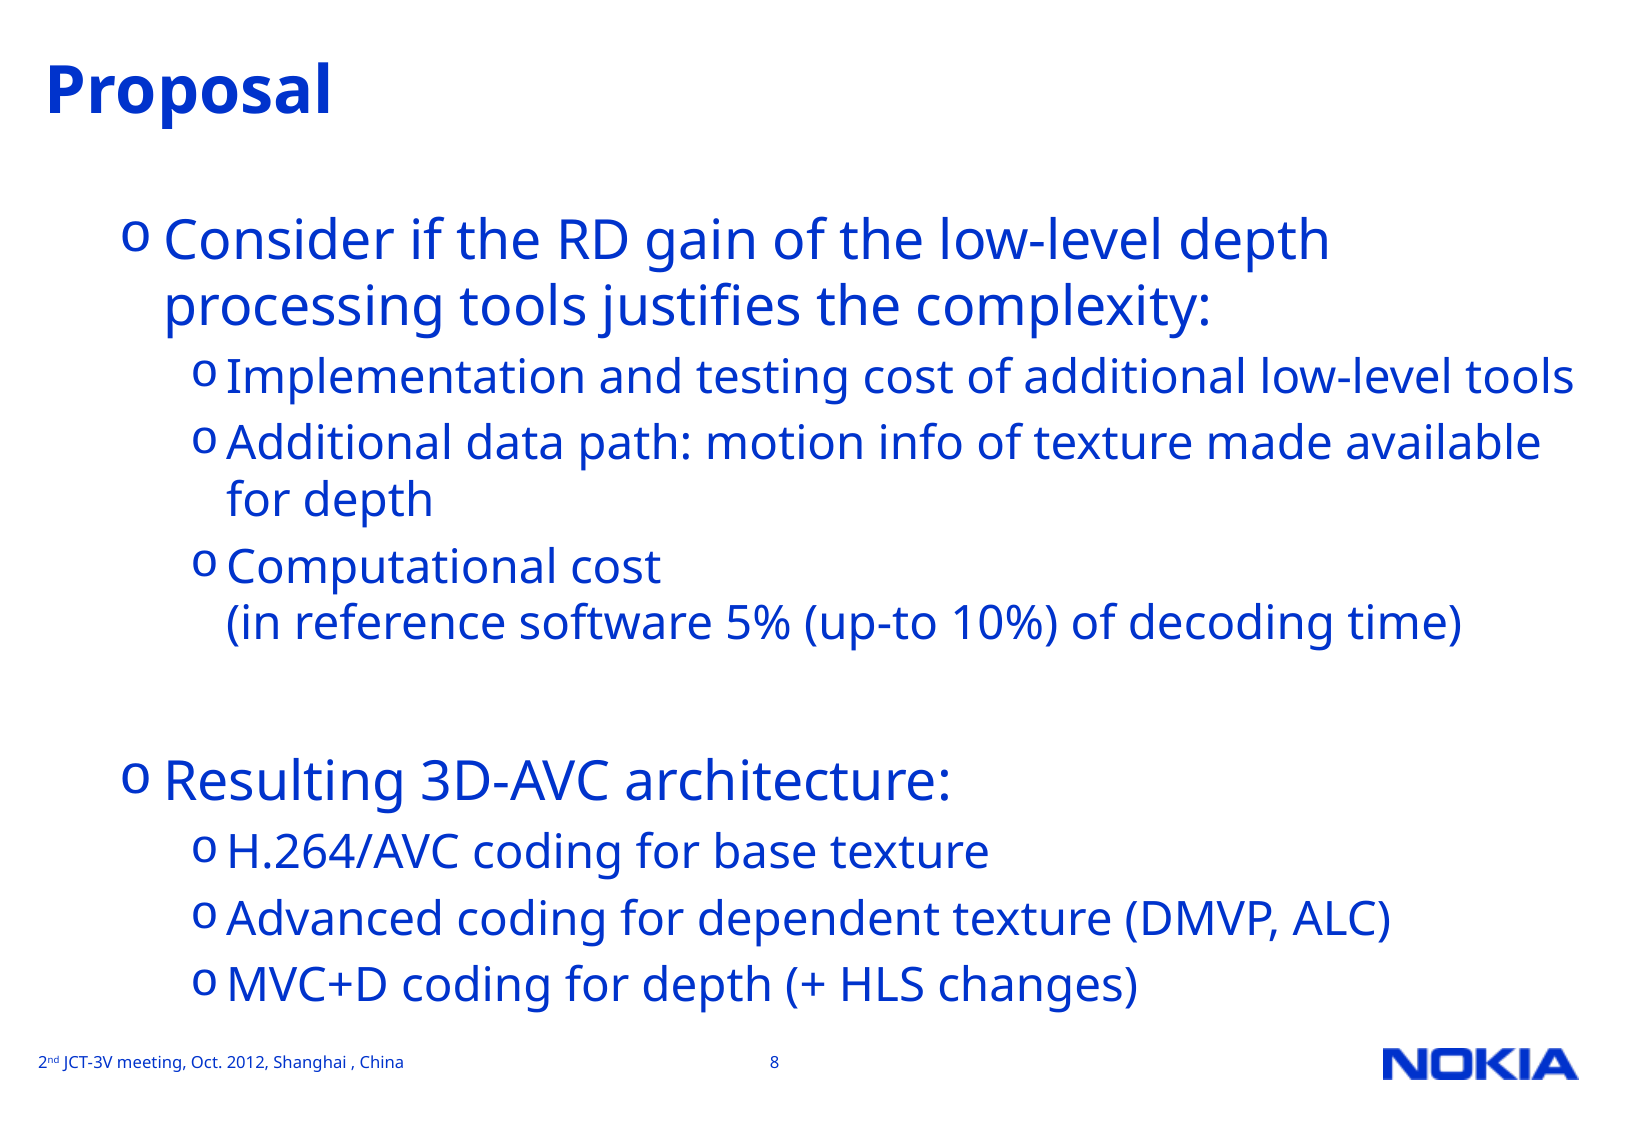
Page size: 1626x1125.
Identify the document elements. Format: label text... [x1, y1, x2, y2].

list Consider if the RD gain of the low-level depth processing tools justifies the complexity: Implementation and testing cost of additional low-level tools Additional data path: motion info of texture made available for depth Computational cost (in reference software 5% (up-to 10%) of decoding time) Resulting 3D-AVC architecture: H.264/AVC coding for base texture Advanced coding for dependent texture (DMVP, ALC) MVC+D coding for depth (+ HLS changes) [32, 196, 1598, 1035]
picture [1383, 1048, 1579, 1080]
title Proposal [29, 1, 1493, 173]
